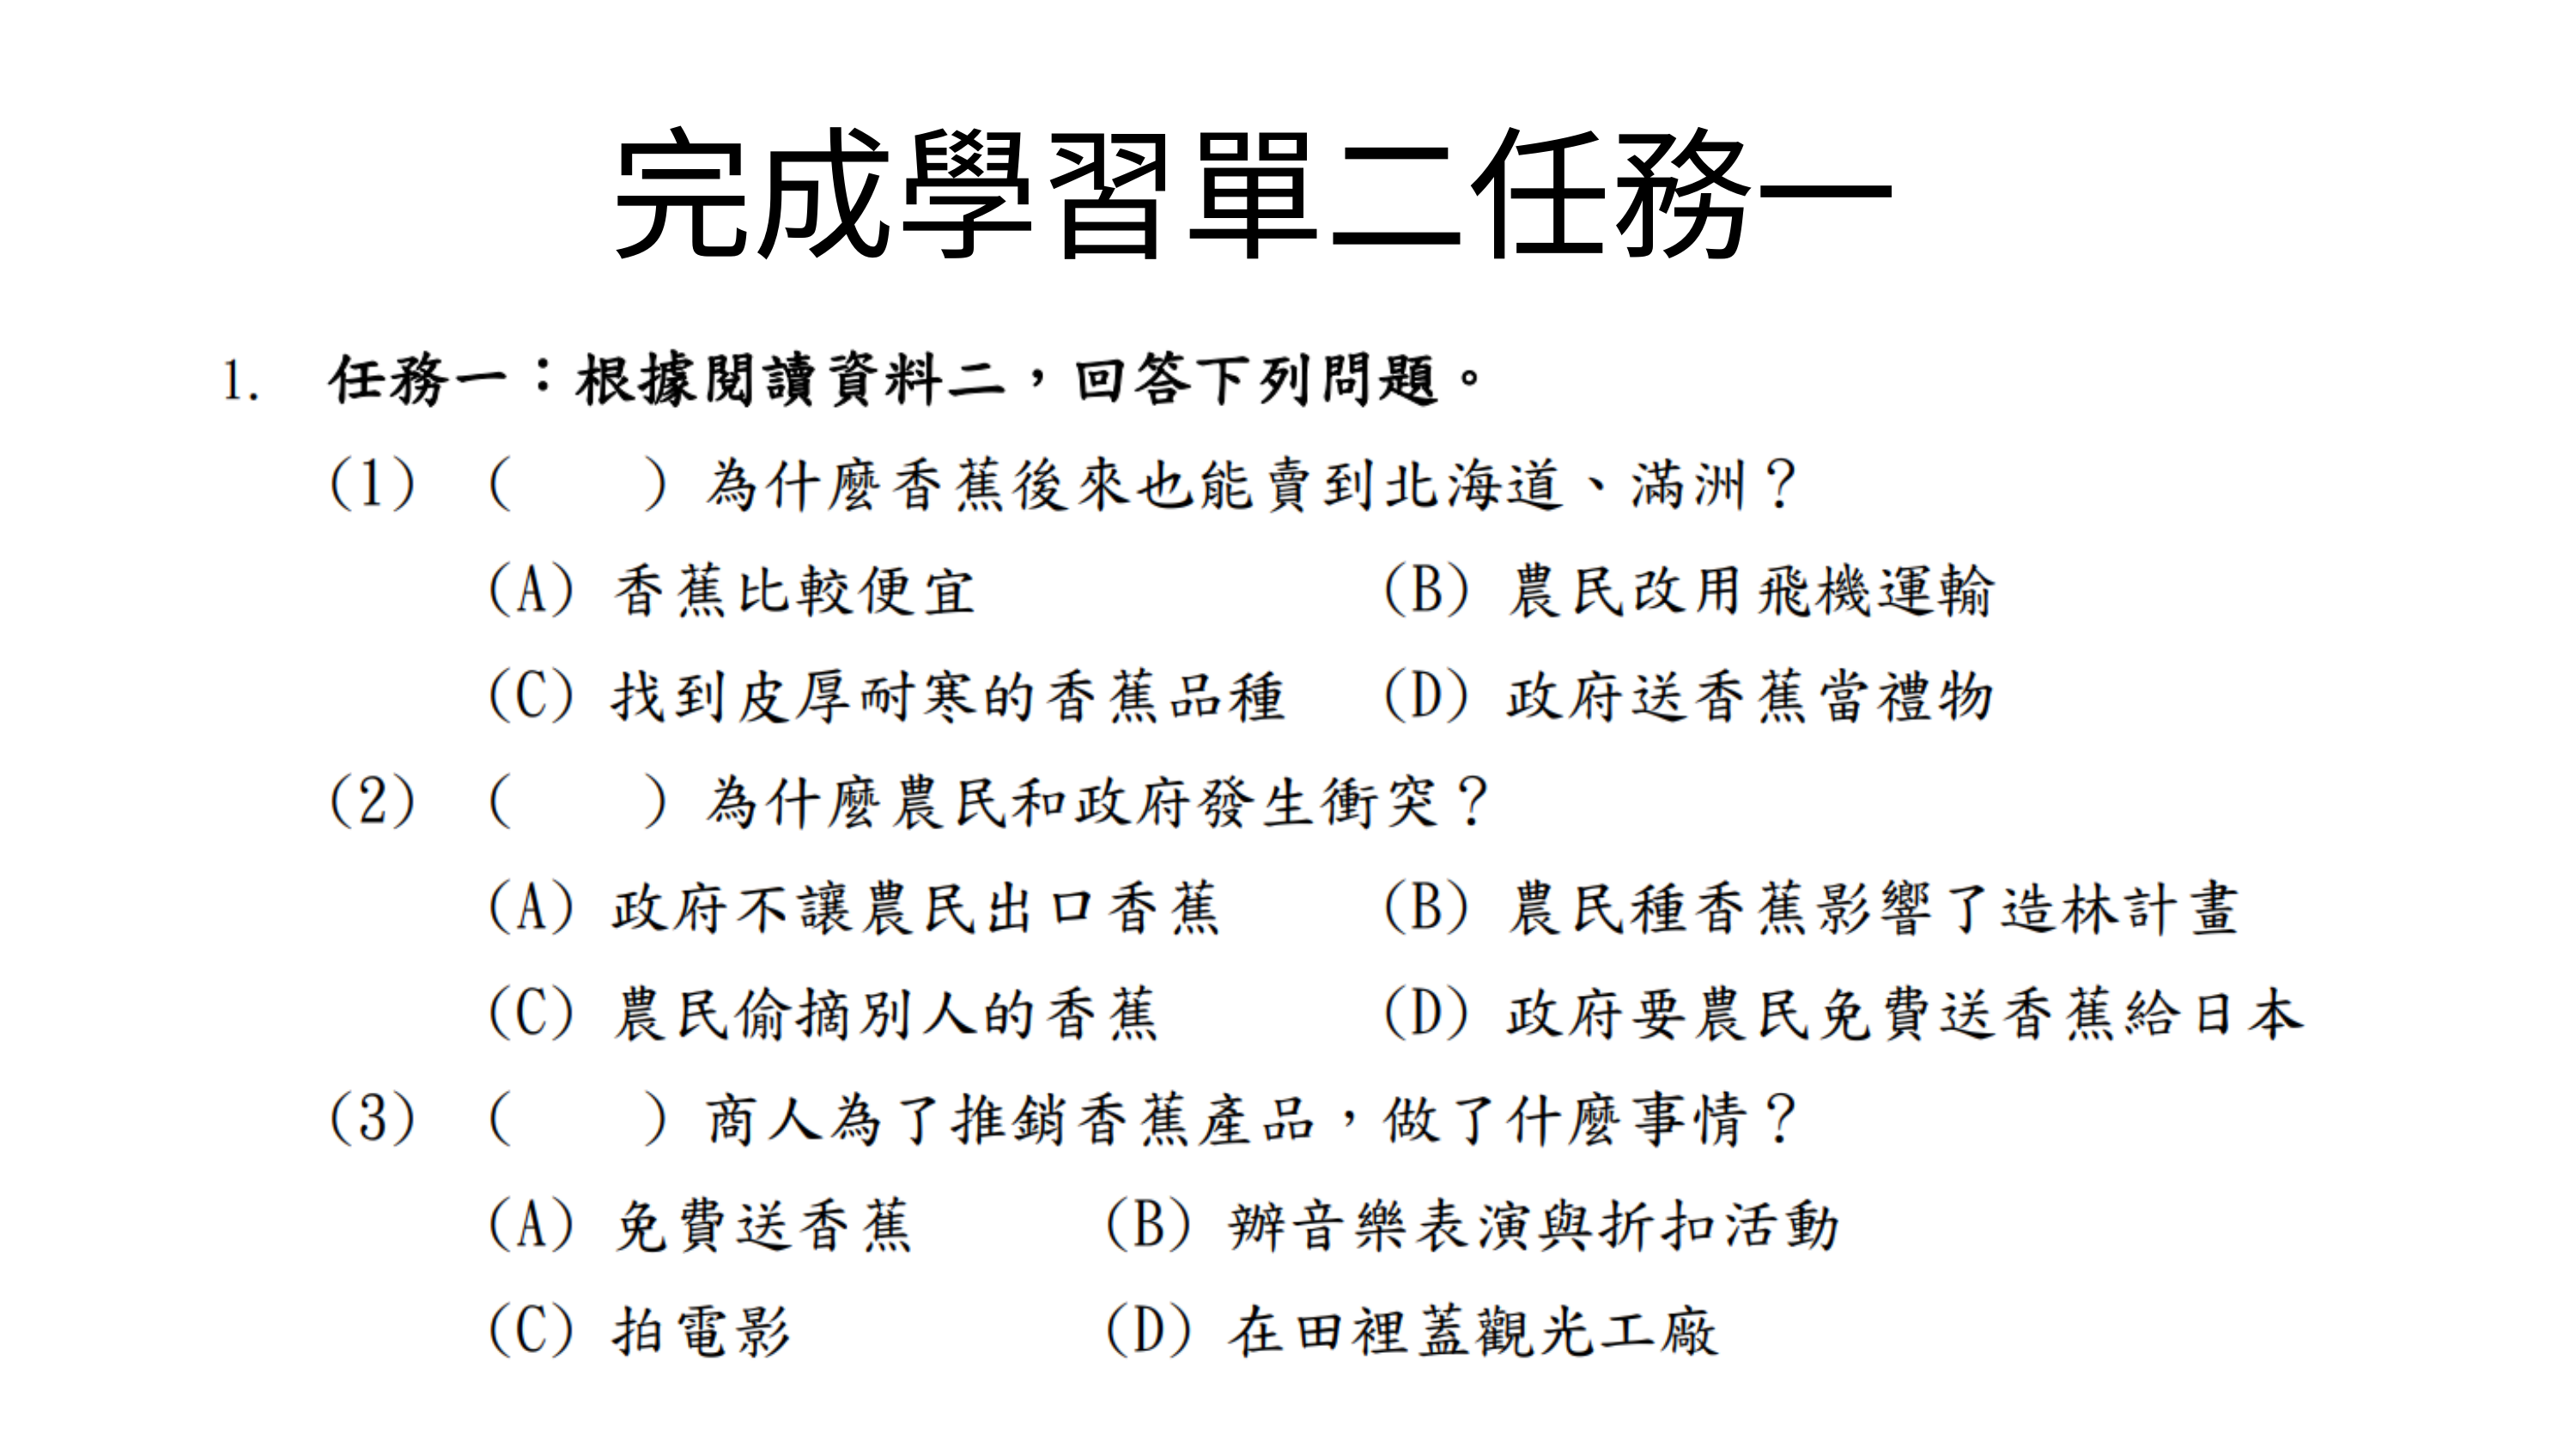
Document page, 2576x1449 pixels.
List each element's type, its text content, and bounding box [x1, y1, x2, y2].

text_box [198, 311, 2477, 1385]
text_box 完成學習單二任務一 [467, 36, 2041, 277]
